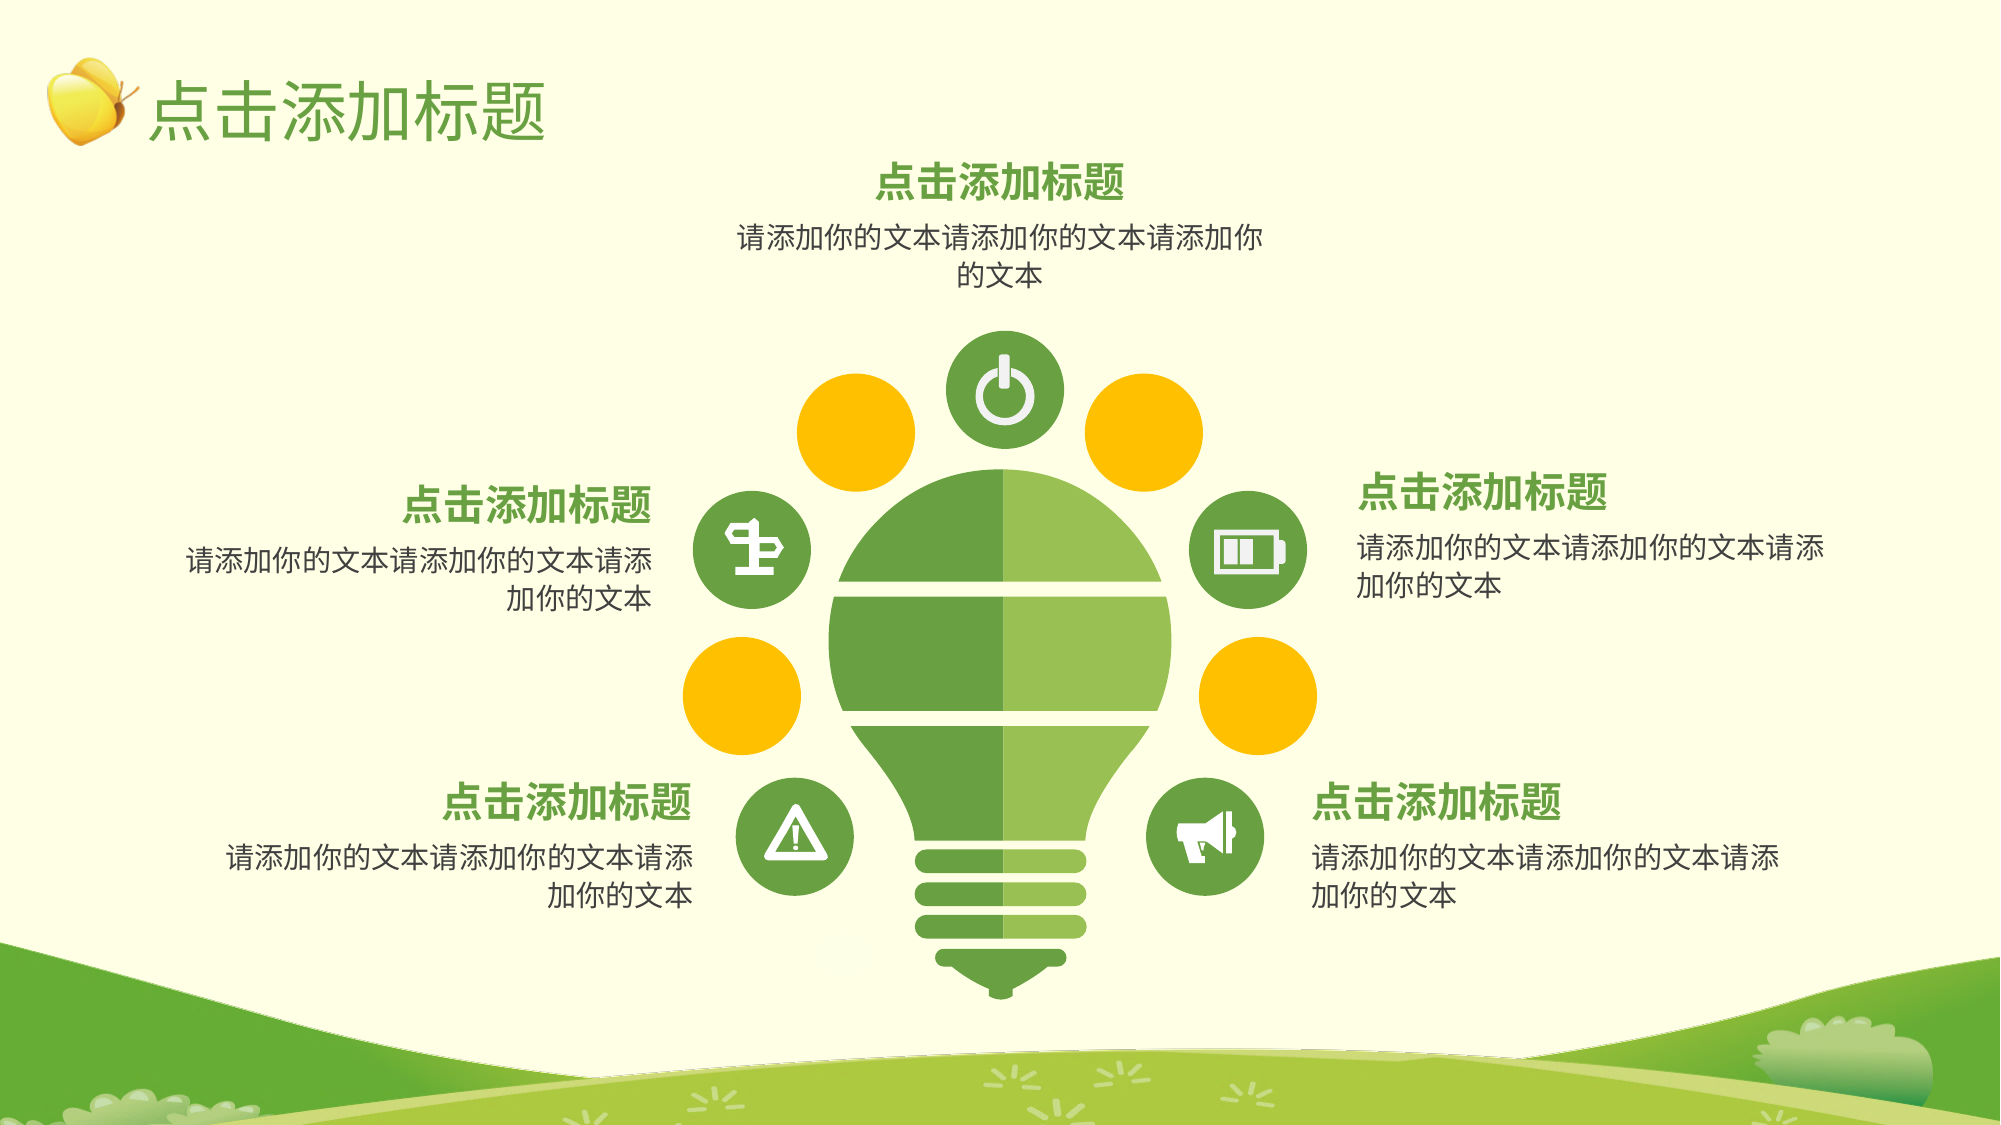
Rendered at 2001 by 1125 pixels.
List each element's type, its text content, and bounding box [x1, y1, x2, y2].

text_box 点击添加标题 [859, 147, 1141, 208]
text_box 点击添加标题 [156, 62, 563, 158]
picture [0, 915, 2000, 1125]
text_box 点击添加标题 [426, 768, 708, 828]
text_box 请添加你的文本请添加你的文本请添加你的文本 [721, 208, 1279, 300]
text_box 点击添加标题 [1342, 458, 1624, 518]
text_box [1197, 635, 1319, 757]
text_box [945, 330, 1065, 449]
text_box 请添加你的文本请添加你的文本请添加你的文本 [1296, 828, 1800, 921]
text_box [828, 469, 1172, 1000]
text_box 点击添加标题 [386, 471, 668, 531]
text_box [681, 635, 802, 757]
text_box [1188, 490, 1308, 609]
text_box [692, 490, 811, 609]
picture [30, 46, 156, 159]
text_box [735, 777, 854, 896]
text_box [1146, 777, 1265, 896]
text_box 点击添加标题 [1296, 768, 1578, 828]
text_box 请添加你的文本请添加你的文本请添加你的文本 [1341, 518, 1841, 611]
text_box 请添加你的文本请添加你的文本请添加你的文本 [155, 531, 669, 624]
text_box [1083, 372, 1204, 486]
text_box 请添加你的文本请添加你的文本请添加你的文本 [209, 828, 709, 921]
text_box [795, 372, 917, 486]
